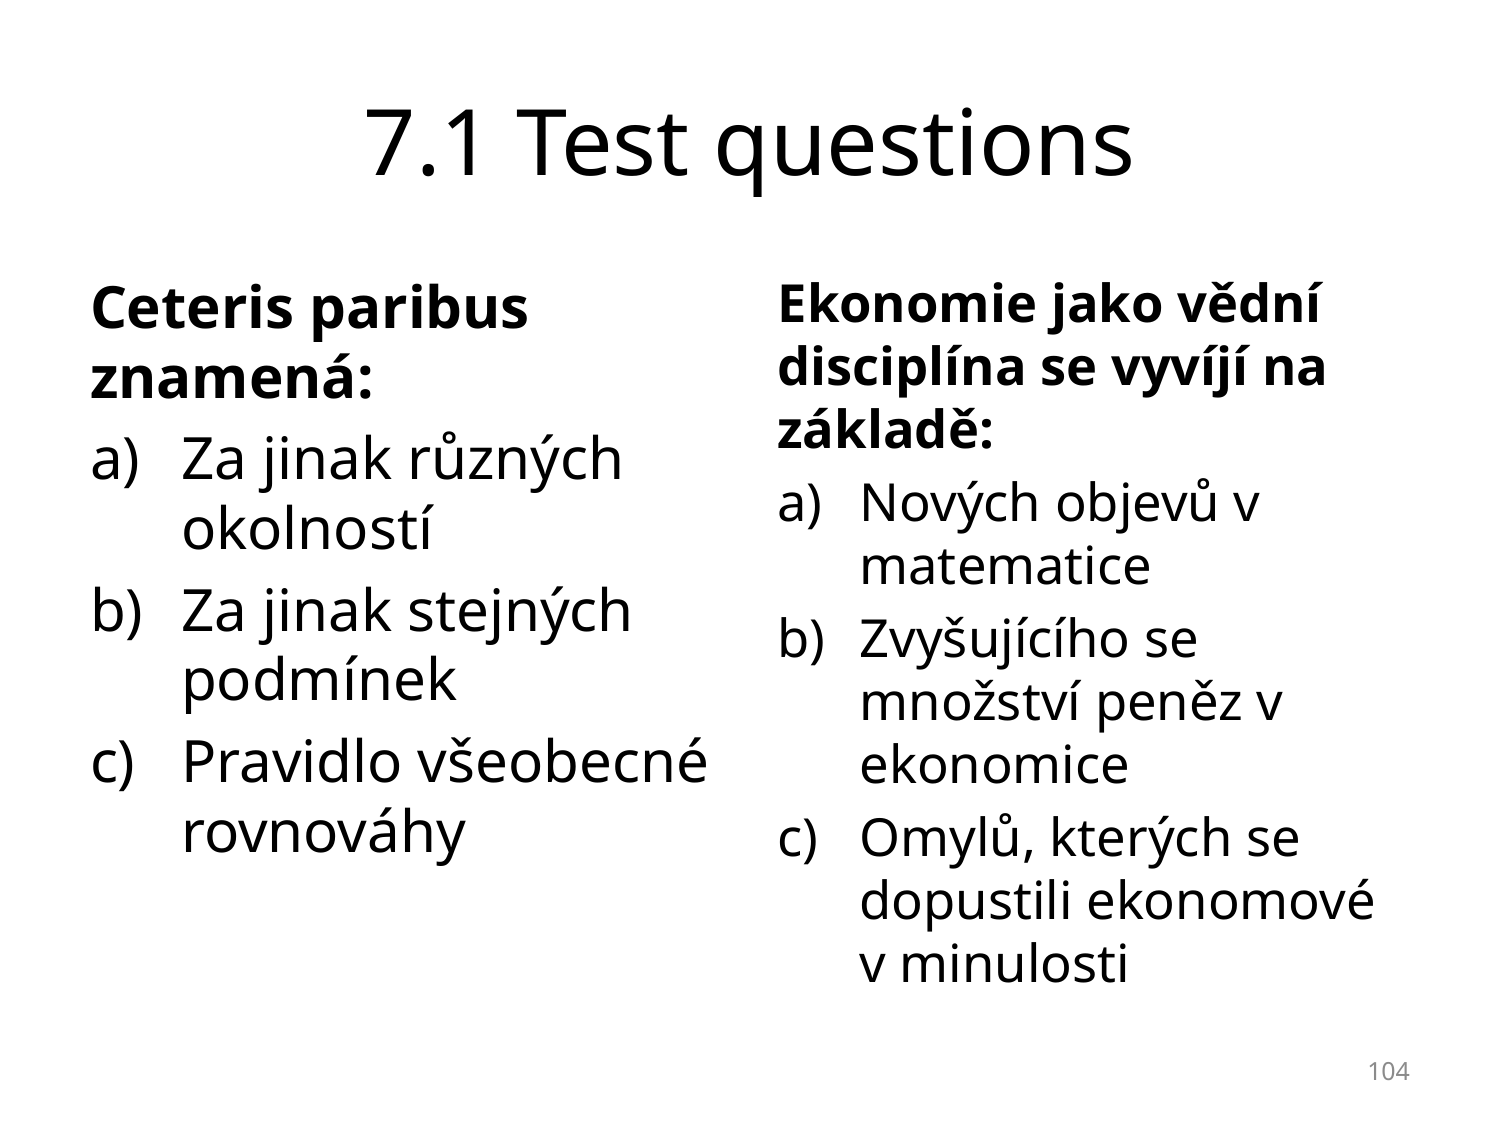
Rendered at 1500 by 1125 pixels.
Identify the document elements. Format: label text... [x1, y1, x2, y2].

slide_number 104 [1074, 1042, 1425, 1103]
title 7.1 Test questions [75, 45, 1425, 233]
list Ceteris paribus znamená: Za jinak různých okolností Za jinak stejných podmínek Pravidlo všeobecné rovnováhy [75, 262, 738, 1005]
list Ekonomie jako vědní disciplína se vyvíjí na základě: Nových objevů v matematice Zvyšujícího se množství peněz v ekonomice Omylů, kterých se dopustili ekonomové v minulosti [762, 262, 1425, 1005]
